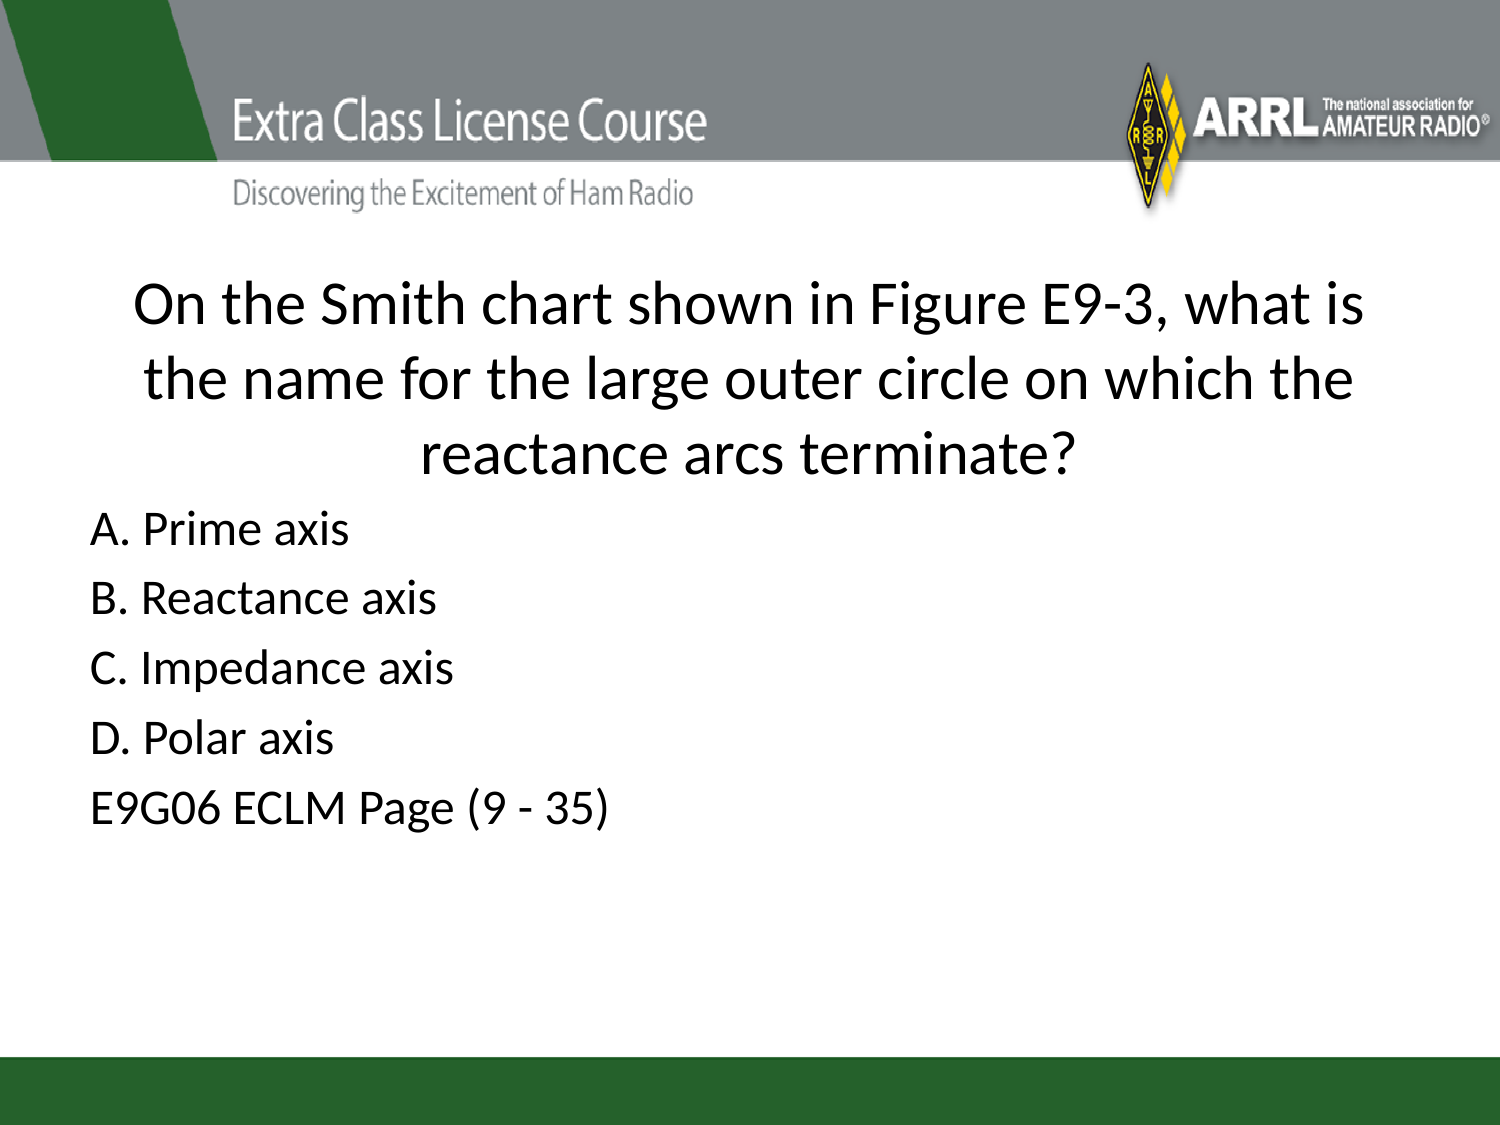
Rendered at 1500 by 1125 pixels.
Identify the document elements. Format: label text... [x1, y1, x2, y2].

picture [0, 0, 1500, 1125]
list A. Prime axis B. Reactance axis C. Impedance axis D. Polar axis E9G06 ECLM Page (9 - 35) [75, 487, 1425, 1005]
title On the Smith chart shown in Figure E9-3, what is the name for the large outer circle on which the reactance arcs terminate? [75, 254, 1425, 435]
